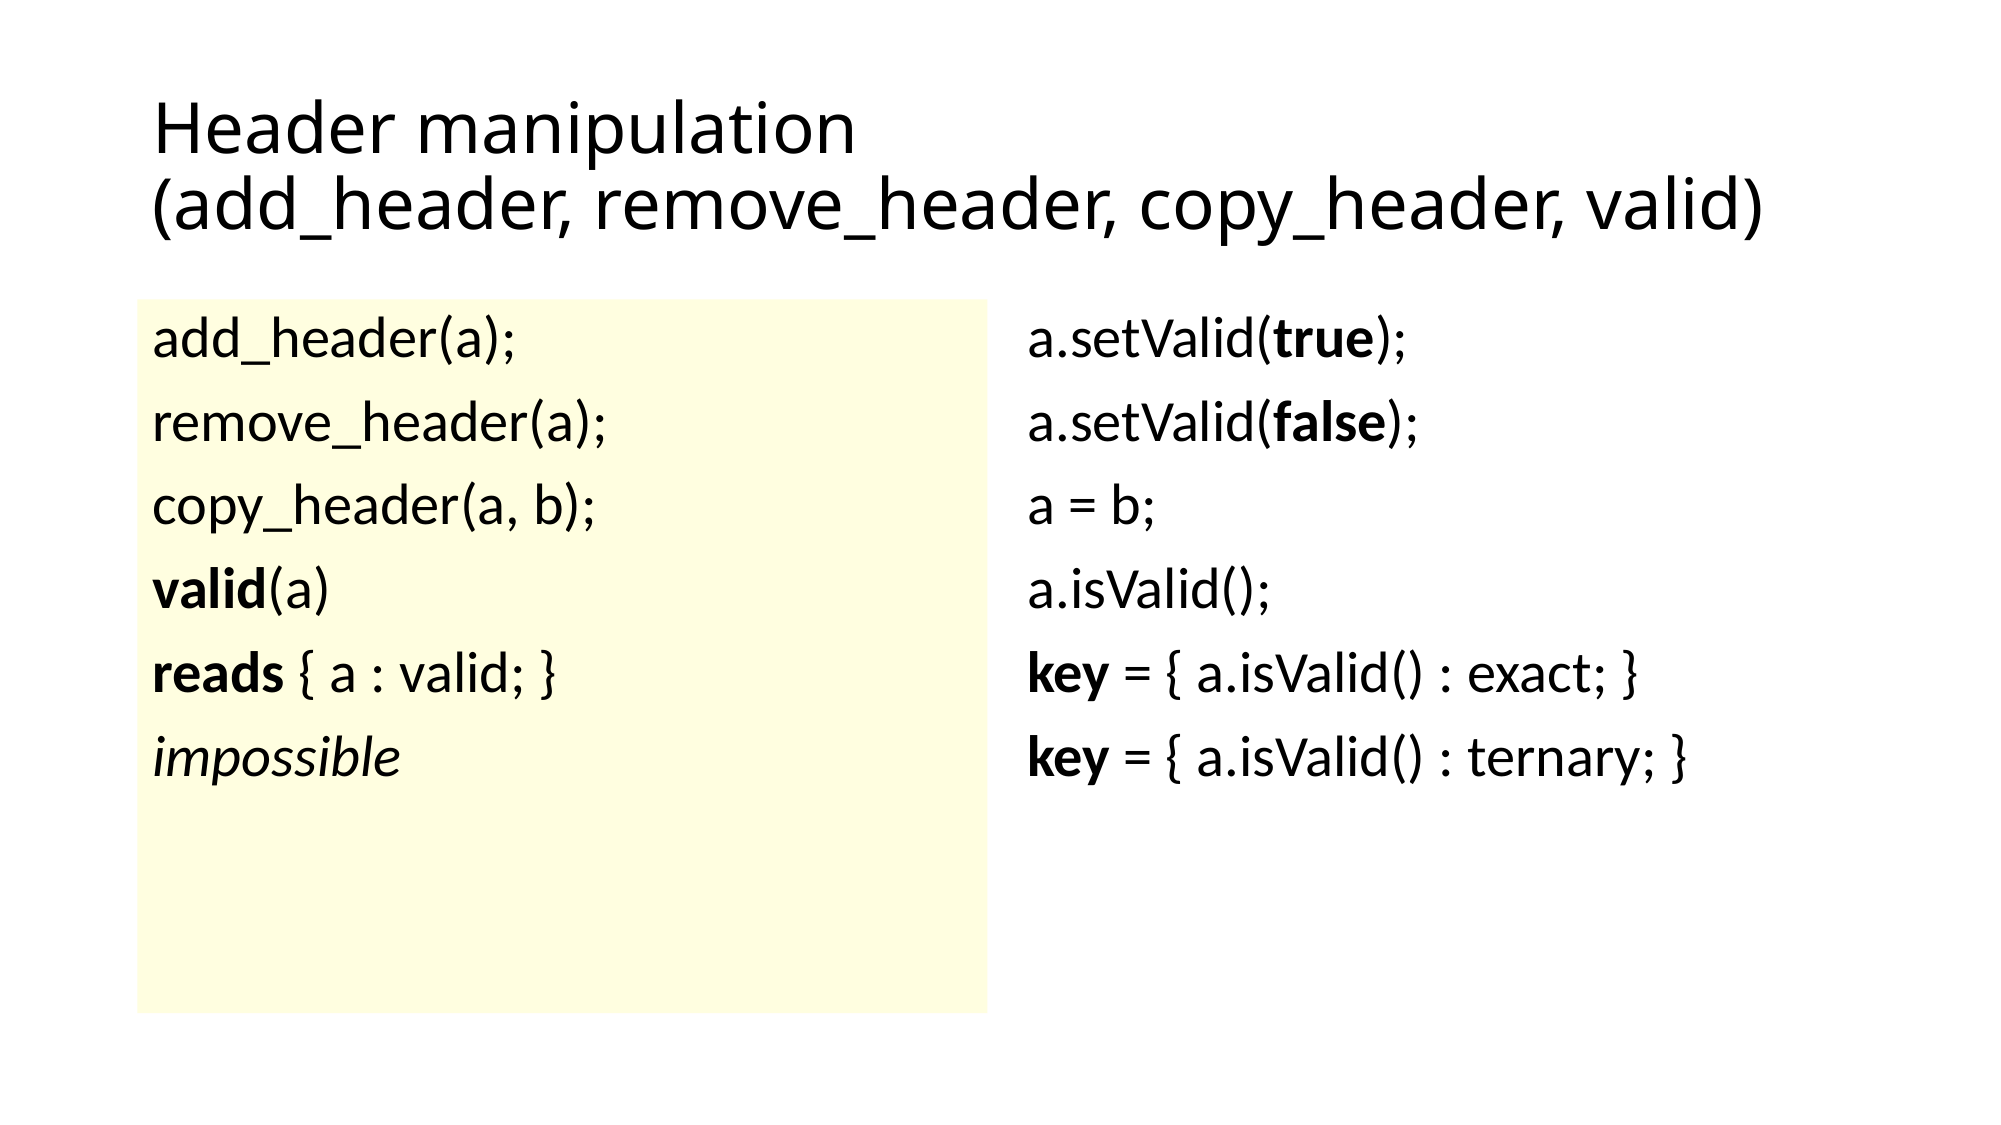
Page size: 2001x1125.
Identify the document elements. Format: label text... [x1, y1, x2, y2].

title Header manipulation (add_header, remove_header, copy_header, valid) [137, 59, 1863, 278]
list a.setValid(true); a.setValid(false); a = b; a.isValid(); key = { a.isValid() : exact; } key = { a.isValid() : ternary; } [1012, 299, 1863, 1014]
list add_header(a); remove_header(a); copy_header(a, b); valid(a) reads { a : valid; } impossible [137, 299, 988, 1014]
